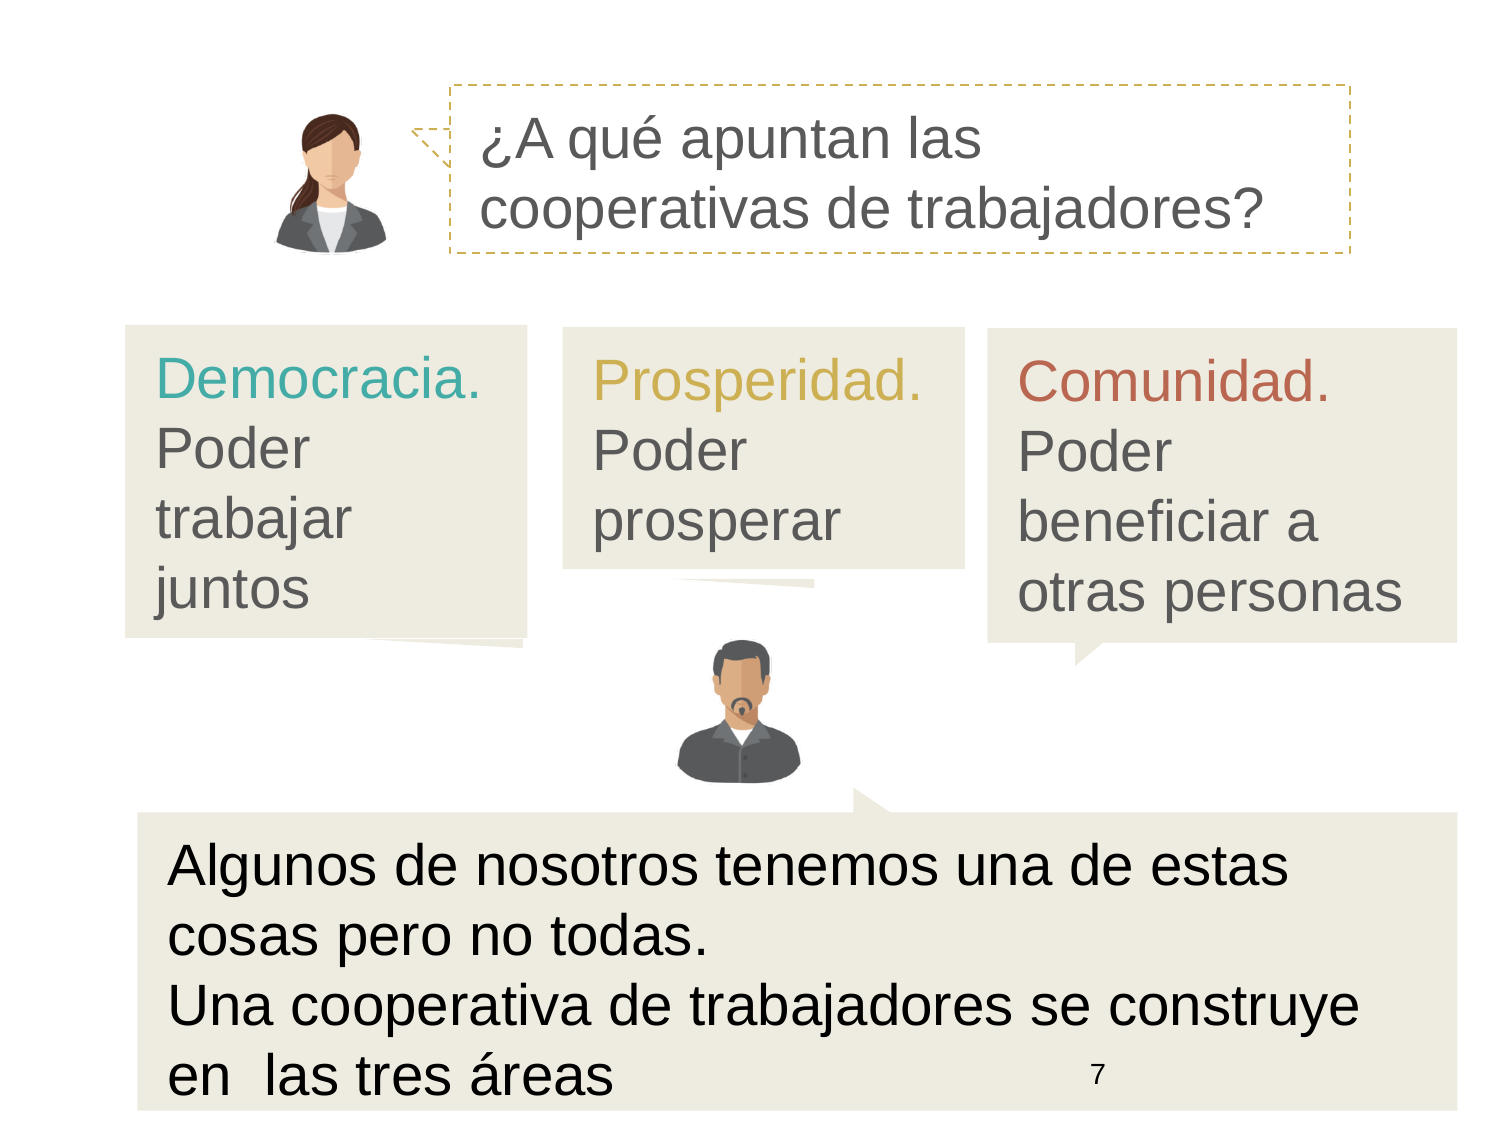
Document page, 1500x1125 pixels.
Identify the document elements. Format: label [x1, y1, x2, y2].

text_box [987, 328, 1458, 667]
picture [256, 98, 410, 268]
text_box [412, 85, 1351, 254]
picture [668, 624, 822, 787]
text_box [124, 324, 528, 659]
text_box [137, 787, 1458, 1112]
text_box [562, 326, 966, 601]
